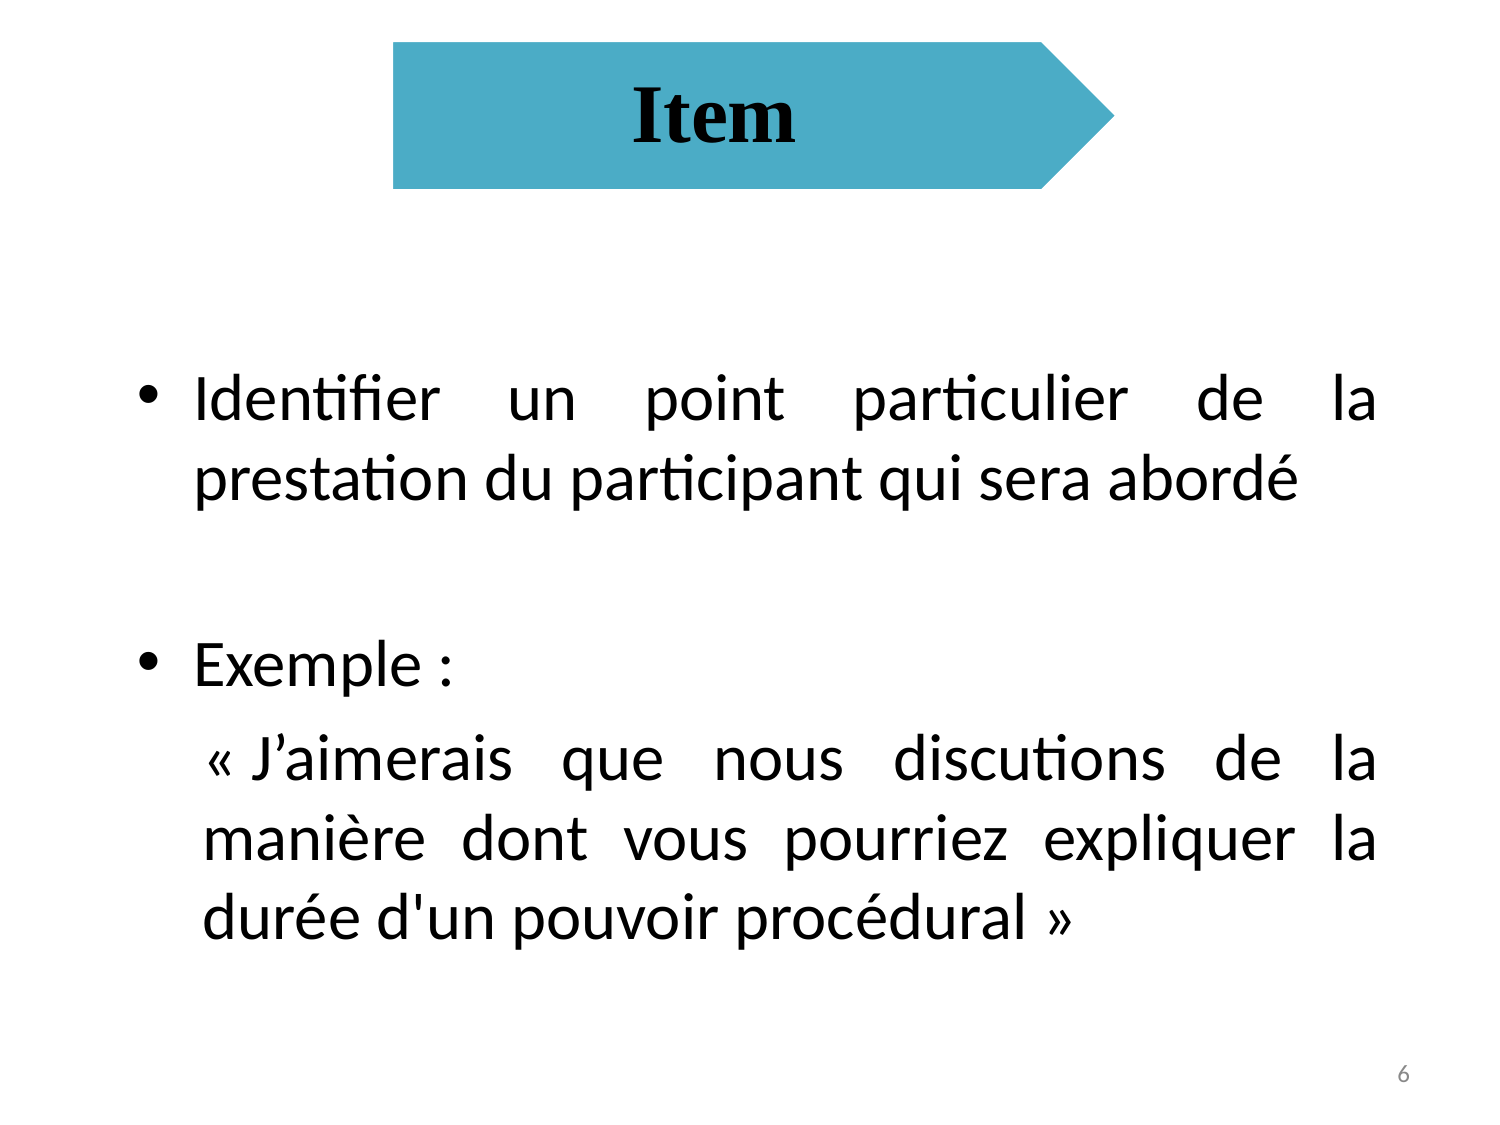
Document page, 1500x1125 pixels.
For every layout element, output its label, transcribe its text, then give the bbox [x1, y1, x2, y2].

slide_number 6 [1074, 1042, 1425, 1103]
text_box Identifier un point particulier de la prestation du participant qui sera abordé Exemple : « J’aimerais que nous discutions de la manière dont vous pourriez expliquer la durée d'un pouvoir procédural » [122, 252, 1394, 1077]
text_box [390, 39, 1118, 192]
